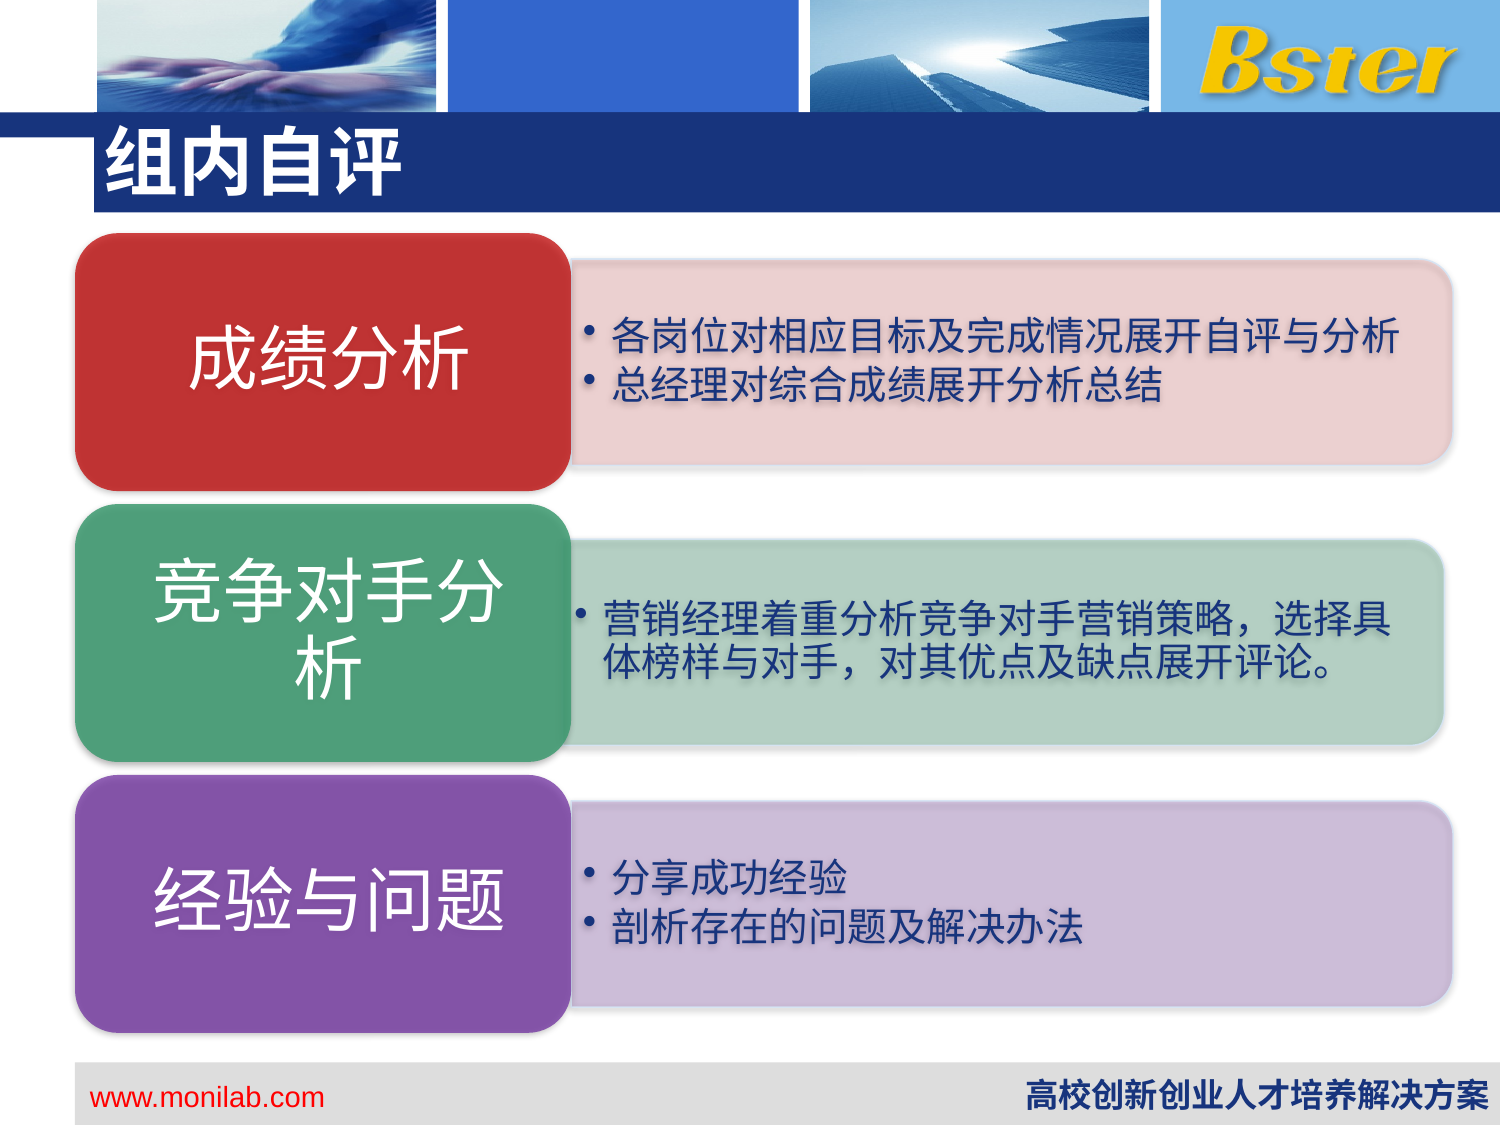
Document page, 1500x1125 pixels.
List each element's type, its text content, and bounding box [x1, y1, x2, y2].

picture [810, 0, 1150, 112]
title 组内自评 [88, 113, 1369, 206]
picture [97, 0, 437, 112]
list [74, 232, 1454, 1034]
picture [1199, 26, 1458, 94]
